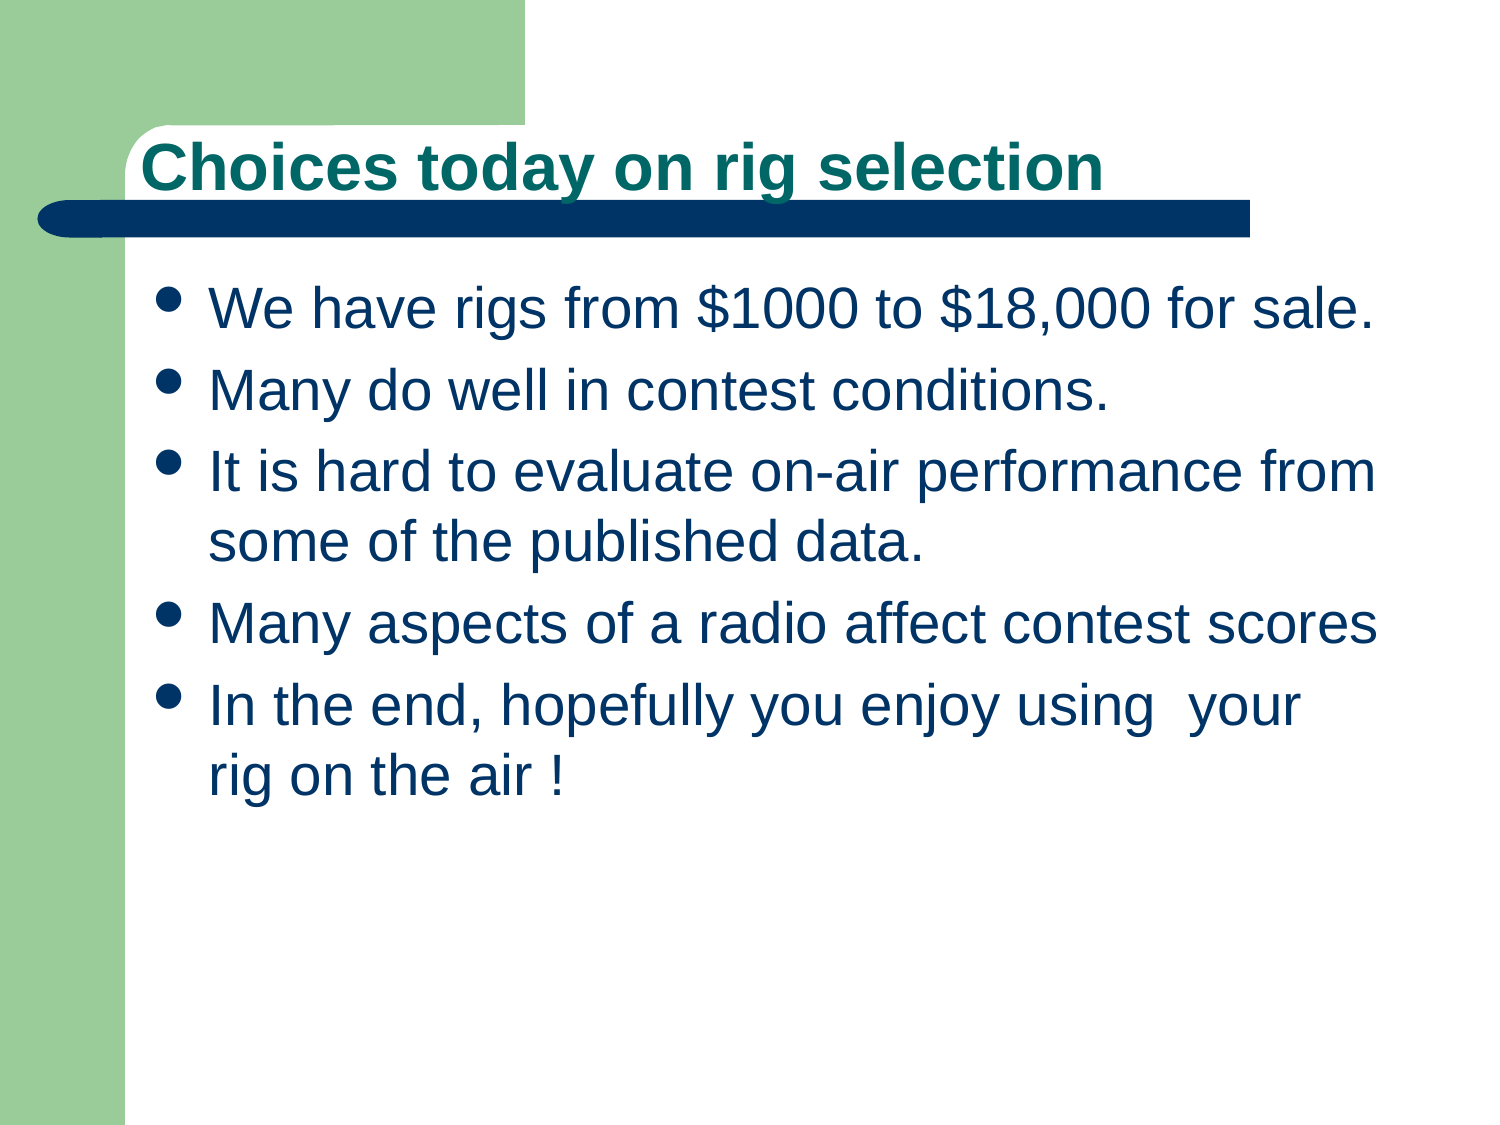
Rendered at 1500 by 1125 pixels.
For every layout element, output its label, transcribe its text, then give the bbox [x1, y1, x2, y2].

list We have rigs from $1000 to $18,000 for sale. Many do well in contest conditions. It is hard to evaluate on-air performance from some of the published data. Many aspects of a radio affect contest scores In the end, hopefully you enjoy using your rig on the air ! [137, 262, 1400, 874]
title Choices today on rig selection [124, 137, 1426, 213]
